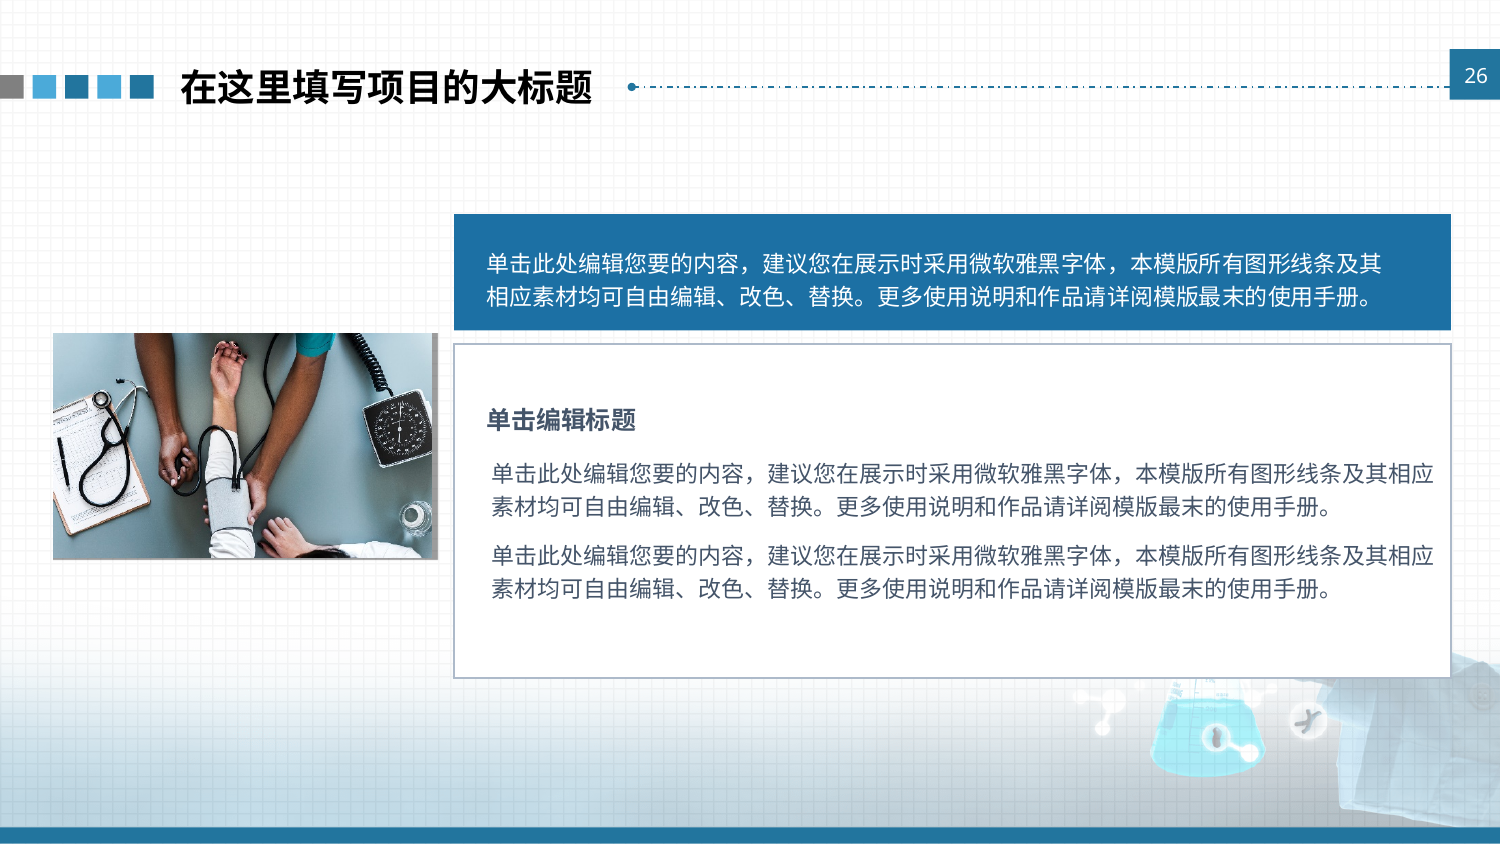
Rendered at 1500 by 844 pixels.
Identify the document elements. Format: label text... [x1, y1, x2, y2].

text_box 在这里填写项目的大标题 [165, 56, 615, 117]
text_box 单击此处编辑您要的内容，建议您在展示时采用微软雅黑字体，本模版所有图形线条及其相应素材均可自由编辑、改色、替换。更多使用说明和作品请详阅模版最末的使用手册。 [491, 536, 1436, 603]
text_box [454, 214, 1451, 331]
text_box 单击此处编辑您要的内容，建议您在展示时采用微软雅黑字体，本模版所有图形线条及其相应素材均可自由编辑、改色、替换。更多使用说明和作品请详阅模版最末的使用手册。 [491, 454, 1436, 521]
text_box 单击此处编辑您要的内容，建议您在展示时采用微软雅黑字体，本模版所有图形线条及其相应素材均可自由编辑、改色、替换。更多使用说明和作品请详阅模版最末的使用手册。 [486, 244, 1401, 311]
text_box [96, 74, 122, 100]
text_box [1449, 48, 1500, 54]
text_box [1449, 95, 1500, 101]
text_box [64, 74, 89, 100]
text_box [129, 74, 154, 100]
text_box 26 [1449, 54, 1500, 95]
text_box [0, 74, 25, 100]
text_box [32, 74, 57, 100]
text_box 单击编辑标题 [476, 404, 646, 435]
picture [0, 0, 1500, 827]
text_box [454, 343, 1451, 679]
